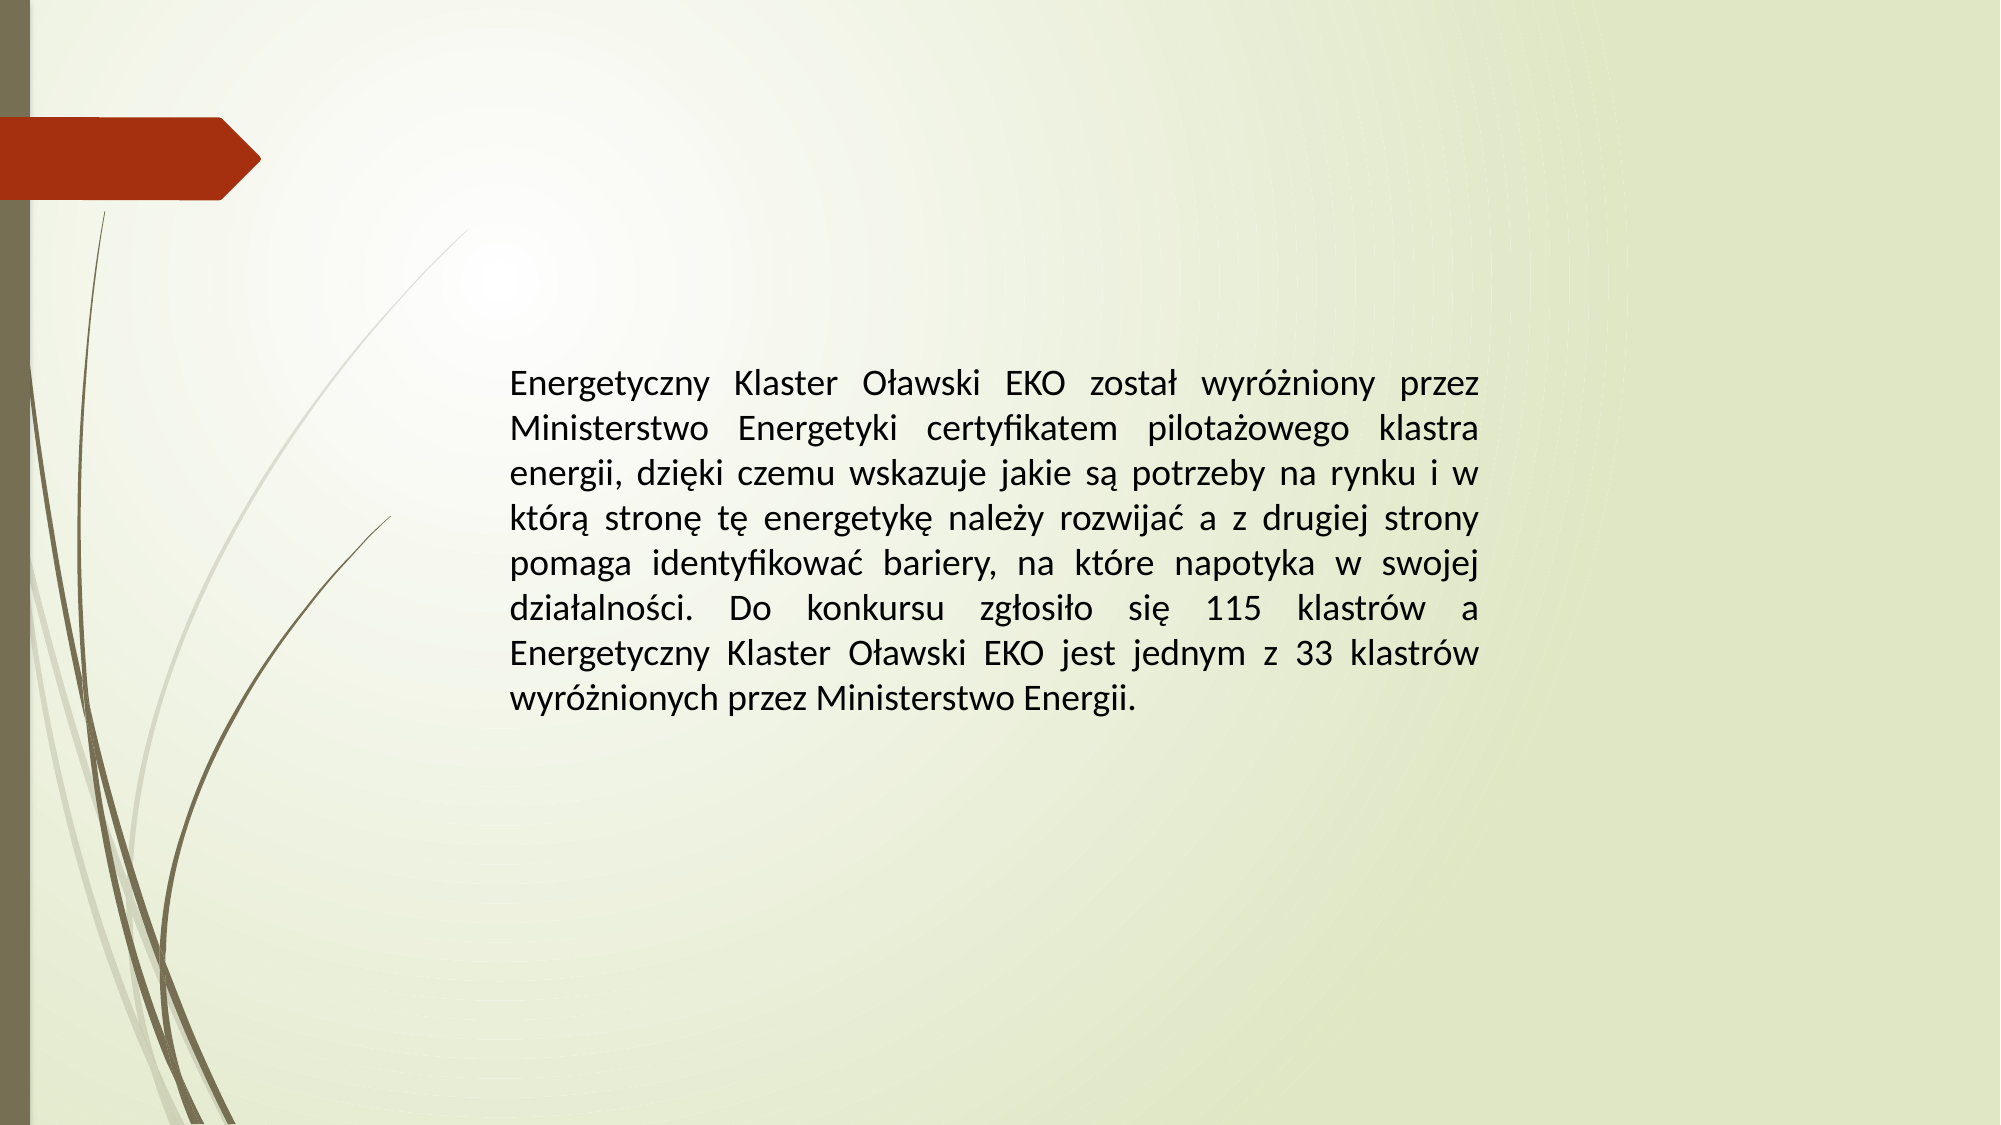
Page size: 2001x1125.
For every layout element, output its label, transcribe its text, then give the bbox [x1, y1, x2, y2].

text_box Energetyczny Klaster Oławski EKO został wyróżniony przez Ministerstwo Energetyki certyfikatem pilotażowego klastra energii, dzięki czemu wskazuje jakie są potrzeby na rynku i w którą stronę tę energetykę należy rozwijać a z drugiej strony pomaga identyfikować bariery, na które napotyka w swojej działalności. Do konkursu zgłosiło się 115 klastrów a Energetyczny Klaster Oławski EKO jest jednym z 33 klastrów wyróżnionych przez Ministerstwo Energii. [494, 350, 1495, 726]
